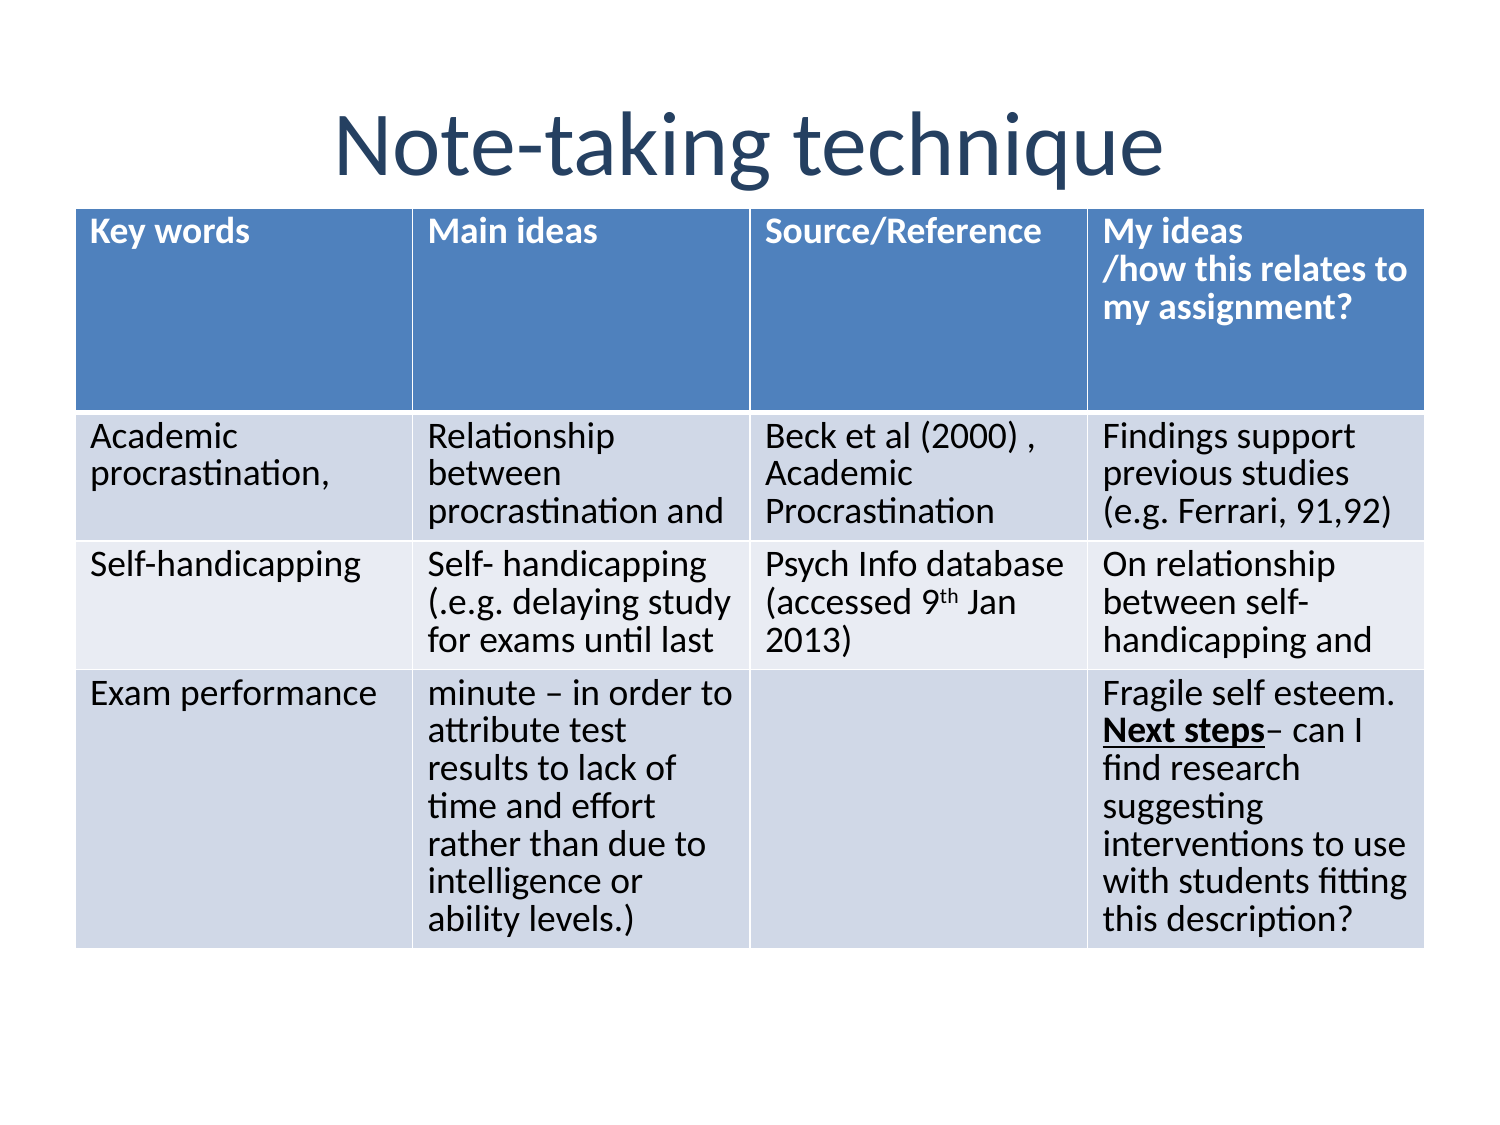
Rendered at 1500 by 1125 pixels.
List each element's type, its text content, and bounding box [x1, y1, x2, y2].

table_cell [751, 670, 1087, 948]
table_cell Self-handicapping [76, 542, 412, 669]
table_header Source/Reference [751, 209, 1087, 410]
table_cell Relationship between procrastination and [413, 415, 749, 540]
table_cell Self- handicapping (.e.g. delaying study for exams until last [413, 542, 749, 669]
table_cell Findings support previous studies (e.g. Ferrari, 91,92) [1088, 415, 1424, 540]
table_cell Fragile self esteem. Next steps– can I find research suggesting interventions to use with students fitting this description? [1088, 670, 1424, 948]
title Note-taking technique [74, 44, 1426, 207]
table_cell Beck et al (2000) , Academic Procrastination [751, 415, 1087, 540]
table_header Main ideas [413, 209, 749, 410]
table_cell On relationship between self-handicapping and [1088, 542, 1424, 669]
table_header My ideas /how this relates to my assignment? [1088, 209, 1424, 410]
table_header Key words [76, 209, 412, 410]
table_cell Psych Info database (accessed 9th Jan 2013) [751, 542, 1087, 669]
table_cell Academic procrastination, [76, 415, 412, 540]
table_cell minute – in order to attribute test results to lack of time and effort rather than due to intelligence or ability levels.) [413, 670, 749, 948]
table_cell Exam performance [76, 670, 412, 948]
